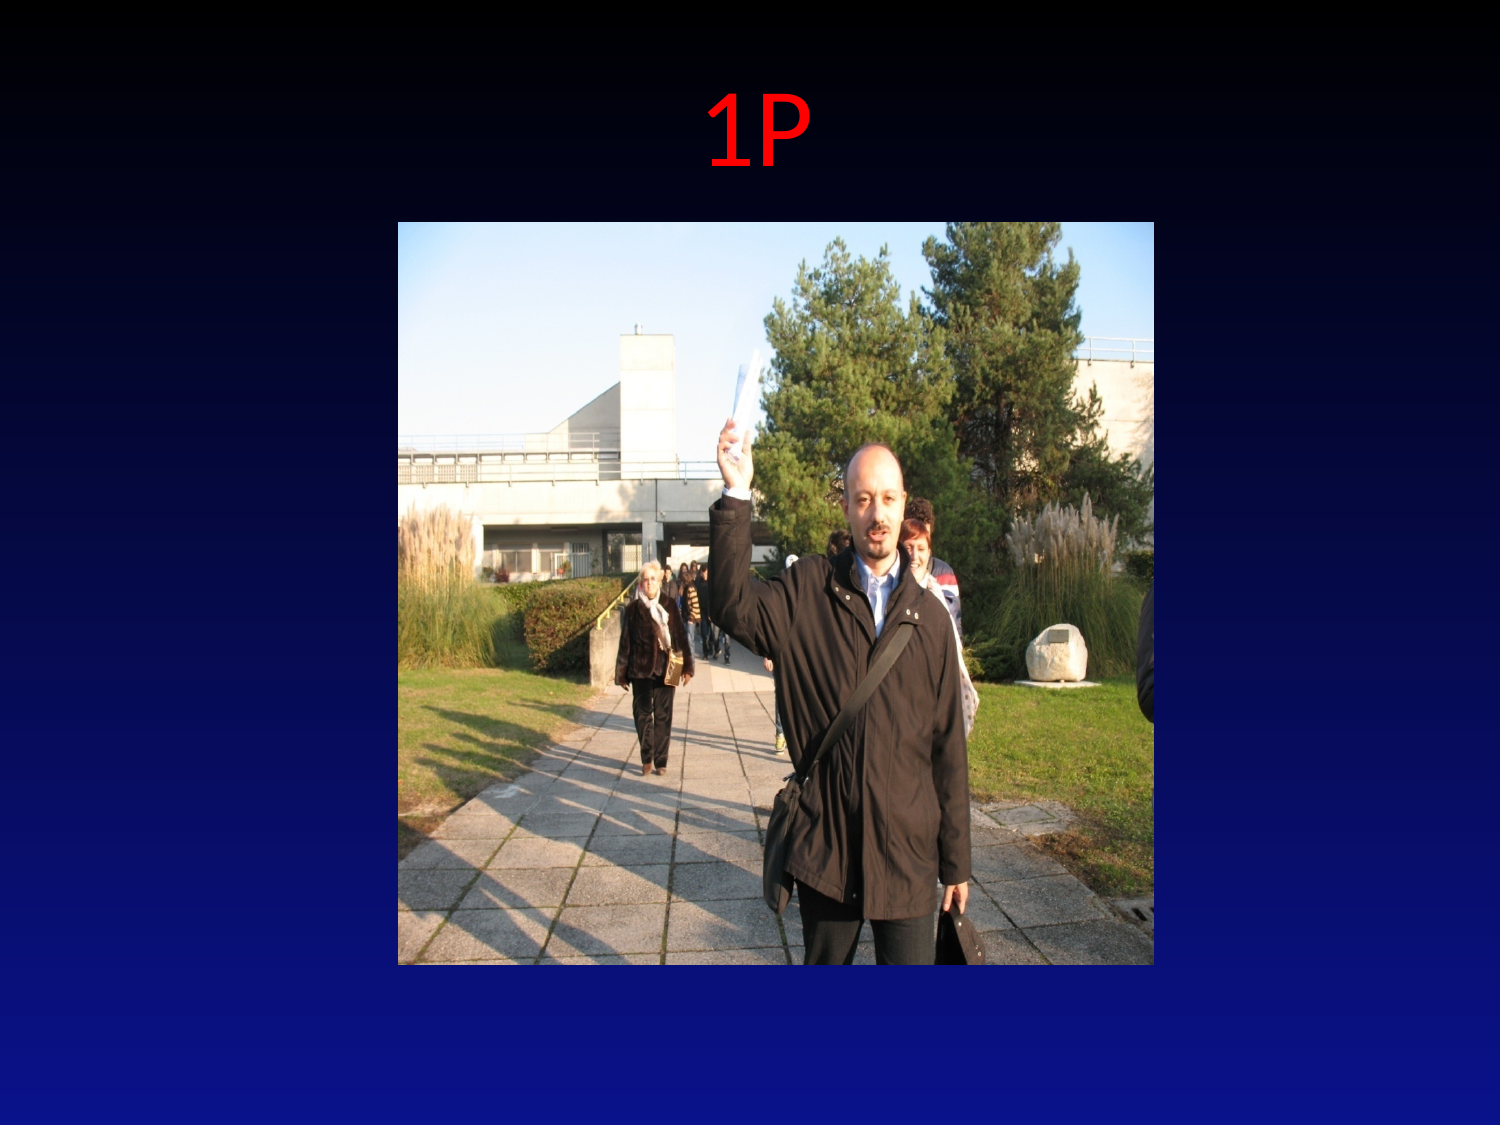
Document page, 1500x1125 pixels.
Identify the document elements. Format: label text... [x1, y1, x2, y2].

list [398, 222, 1155, 966]
text_box 1P [304, 46, 1207, 197]
